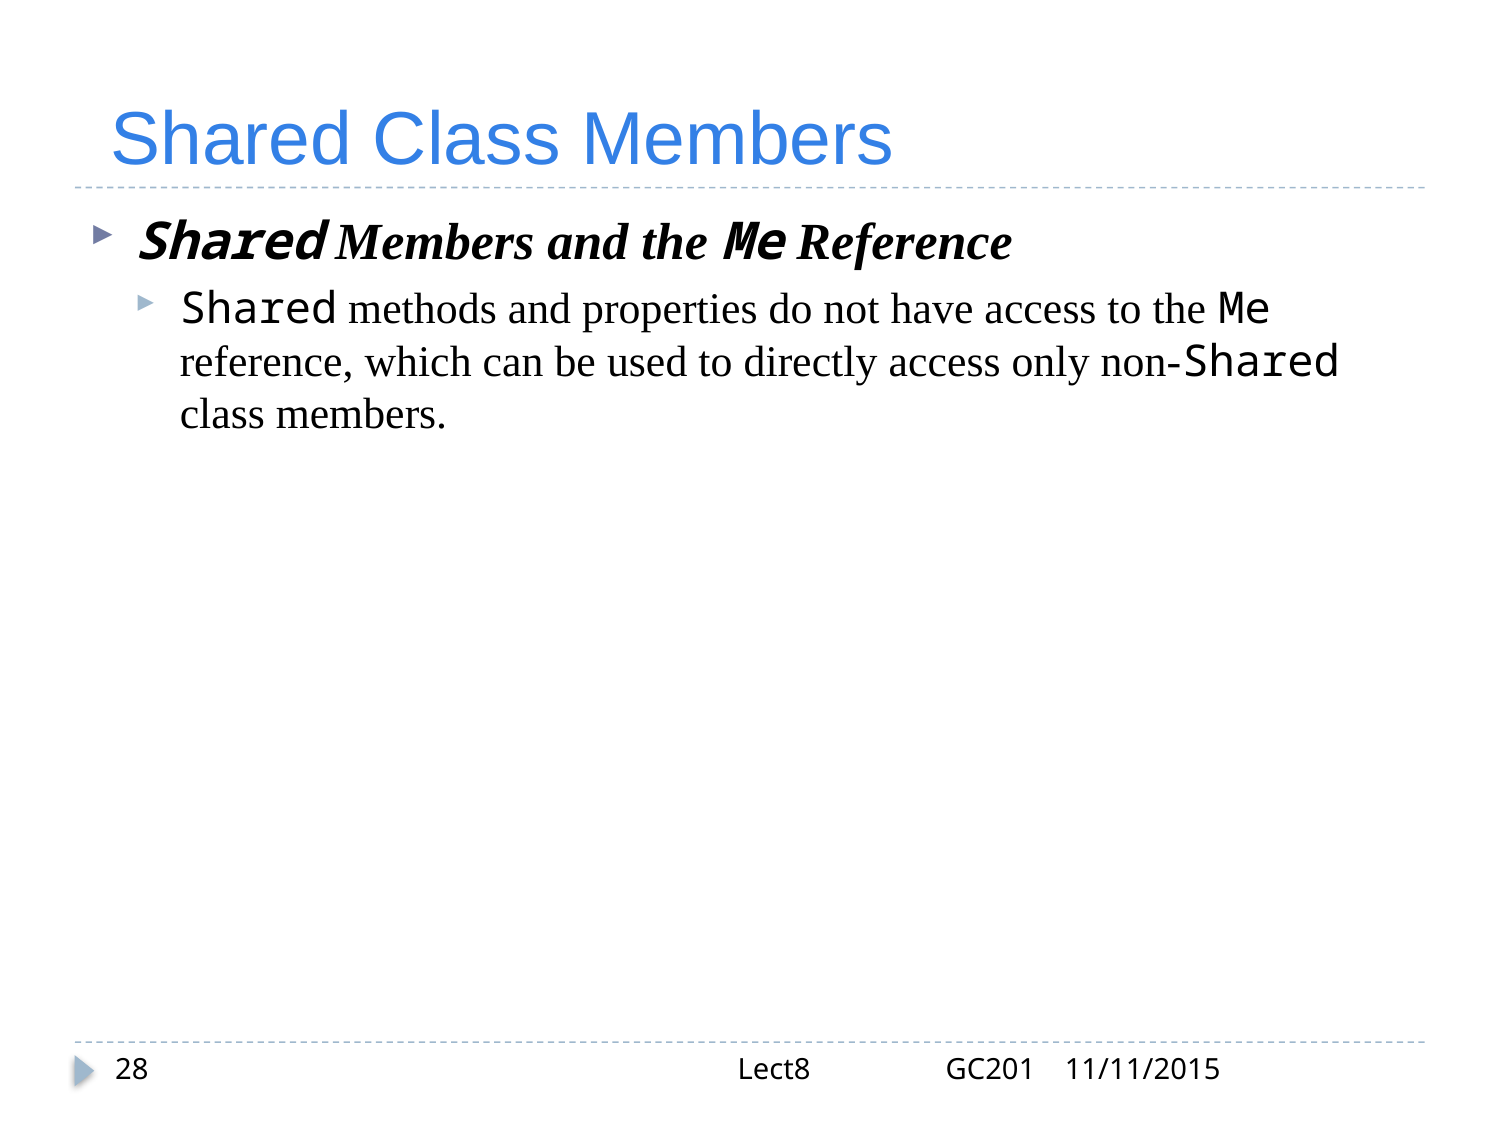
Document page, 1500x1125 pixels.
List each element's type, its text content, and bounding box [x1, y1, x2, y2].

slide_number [1051, 1042, 1426, 1103]
list Shared Members and the Me Reference Shared methods and properties do not have access to the Me reference, which can be used to directly access only non-Shared class members. [75, 200, 1425, 1006]
footer Lect8 GC201 [475, 1042, 1051, 1103]
slide_number 28 [100, 1042, 426, 1103]
title Shared Class Members [75, 24, 1425, 188]
